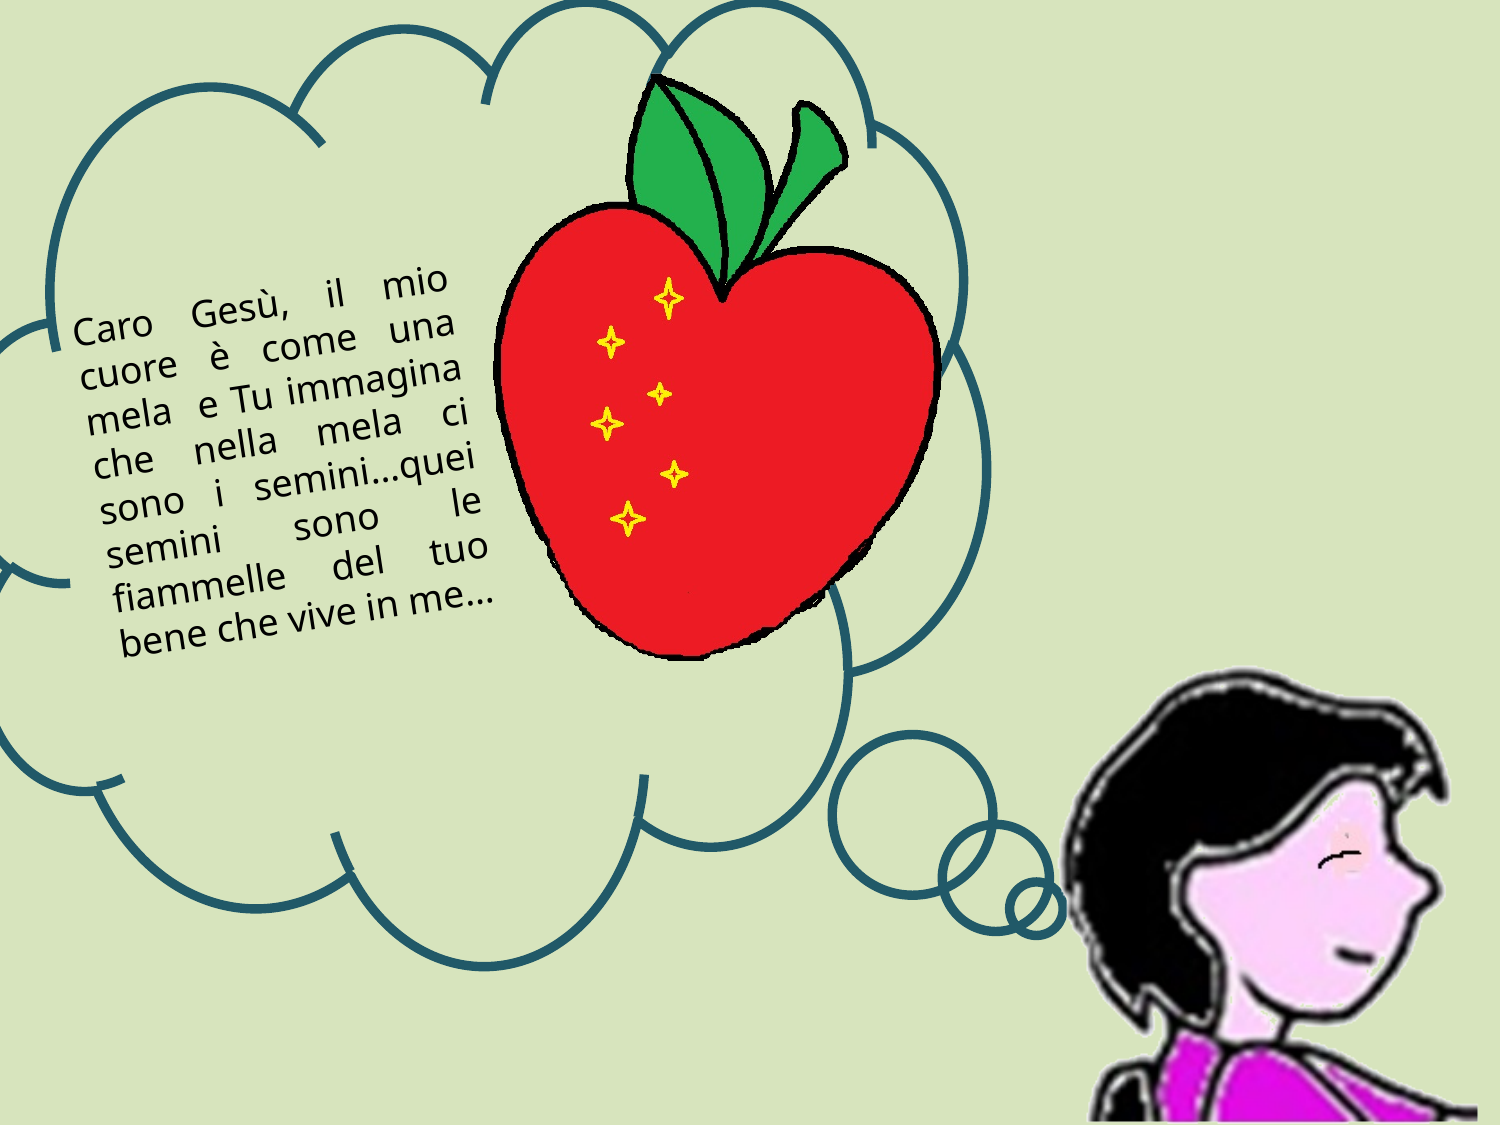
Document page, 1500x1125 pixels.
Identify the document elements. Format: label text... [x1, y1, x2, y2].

picture [466, 52, 964, 715]
text_box [830, 732, 1012, 934]
text_box [0, 26, 845, 969]
text_box [502, 0, 845, 51]
text_box [968, 367, 989, 571]
text_box Caro Gesù, il mio cuore è come una mela e Tu immagina che nella mela ci sono i semini…quei semini sono le fiammelle del tuo bene che vive in me… [53, 243, 461, 676]
picture [1017, 632, 1500, 1125]
